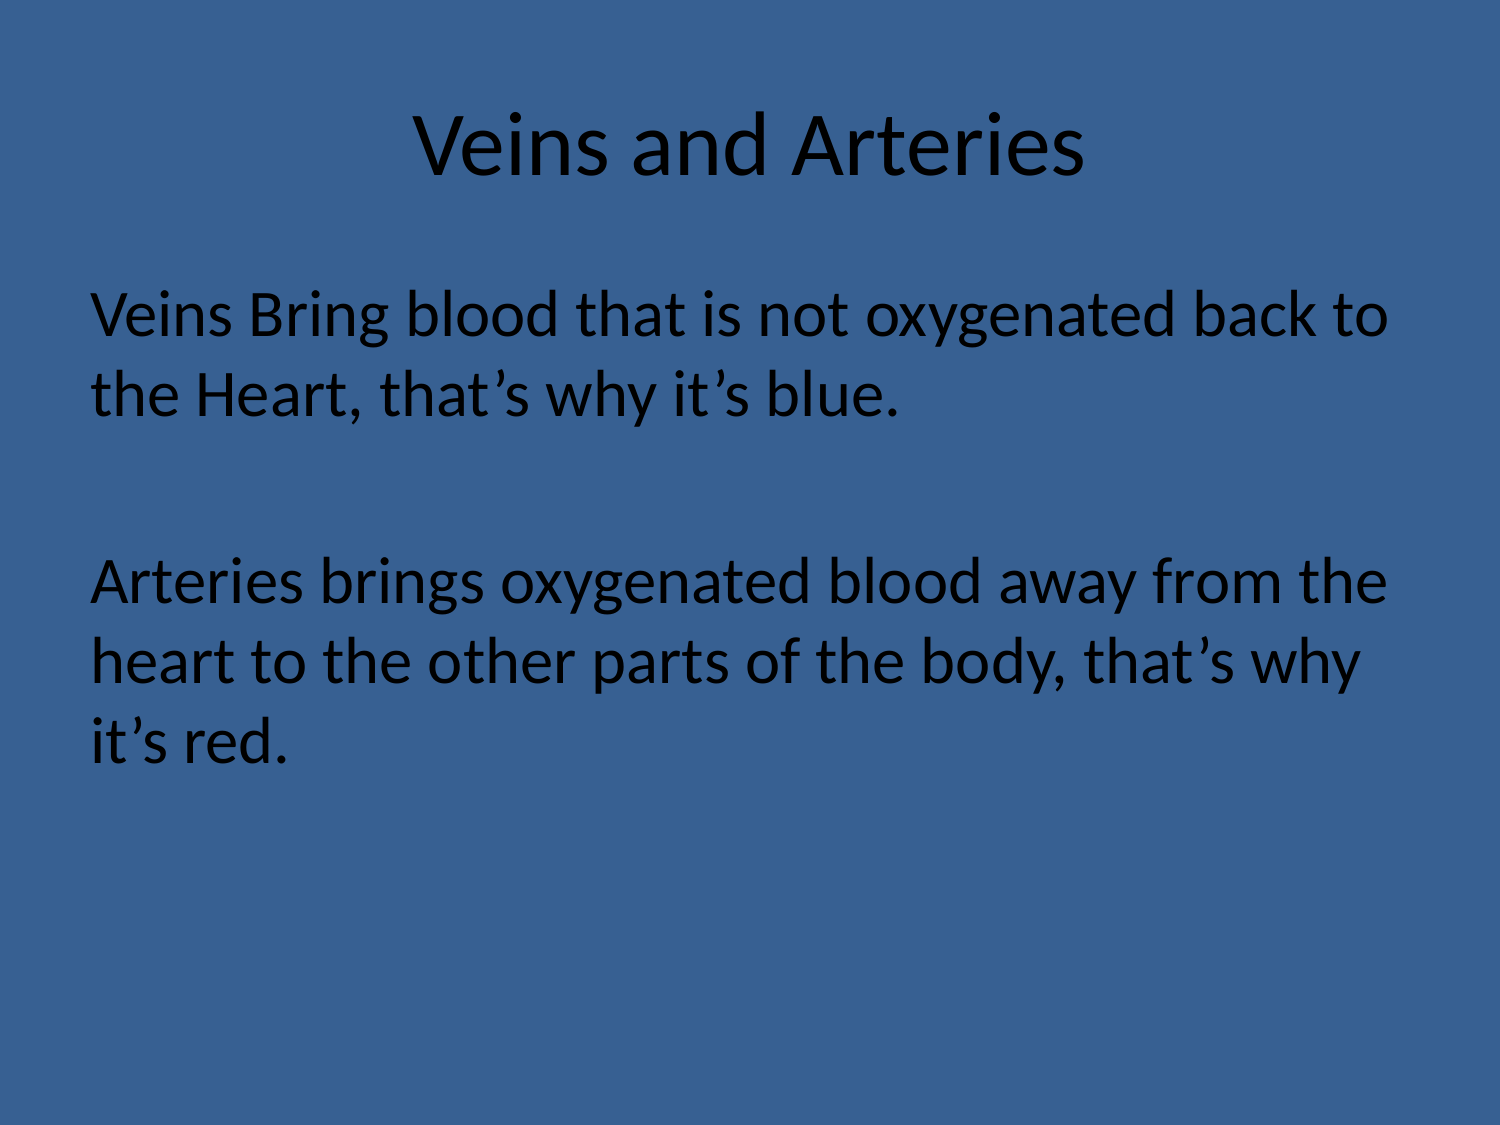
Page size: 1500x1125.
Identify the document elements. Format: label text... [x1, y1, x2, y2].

list Veins Bring blood that is not oxygenated back to the Heart, that’s why it’s blue. Arteries brings oxygenated blood away from the heart to the other parts of the body, that’s why it’s red. [75, 262, 1425, 1005]
title Veins and Arteries [75, 45, 1425, 233]
